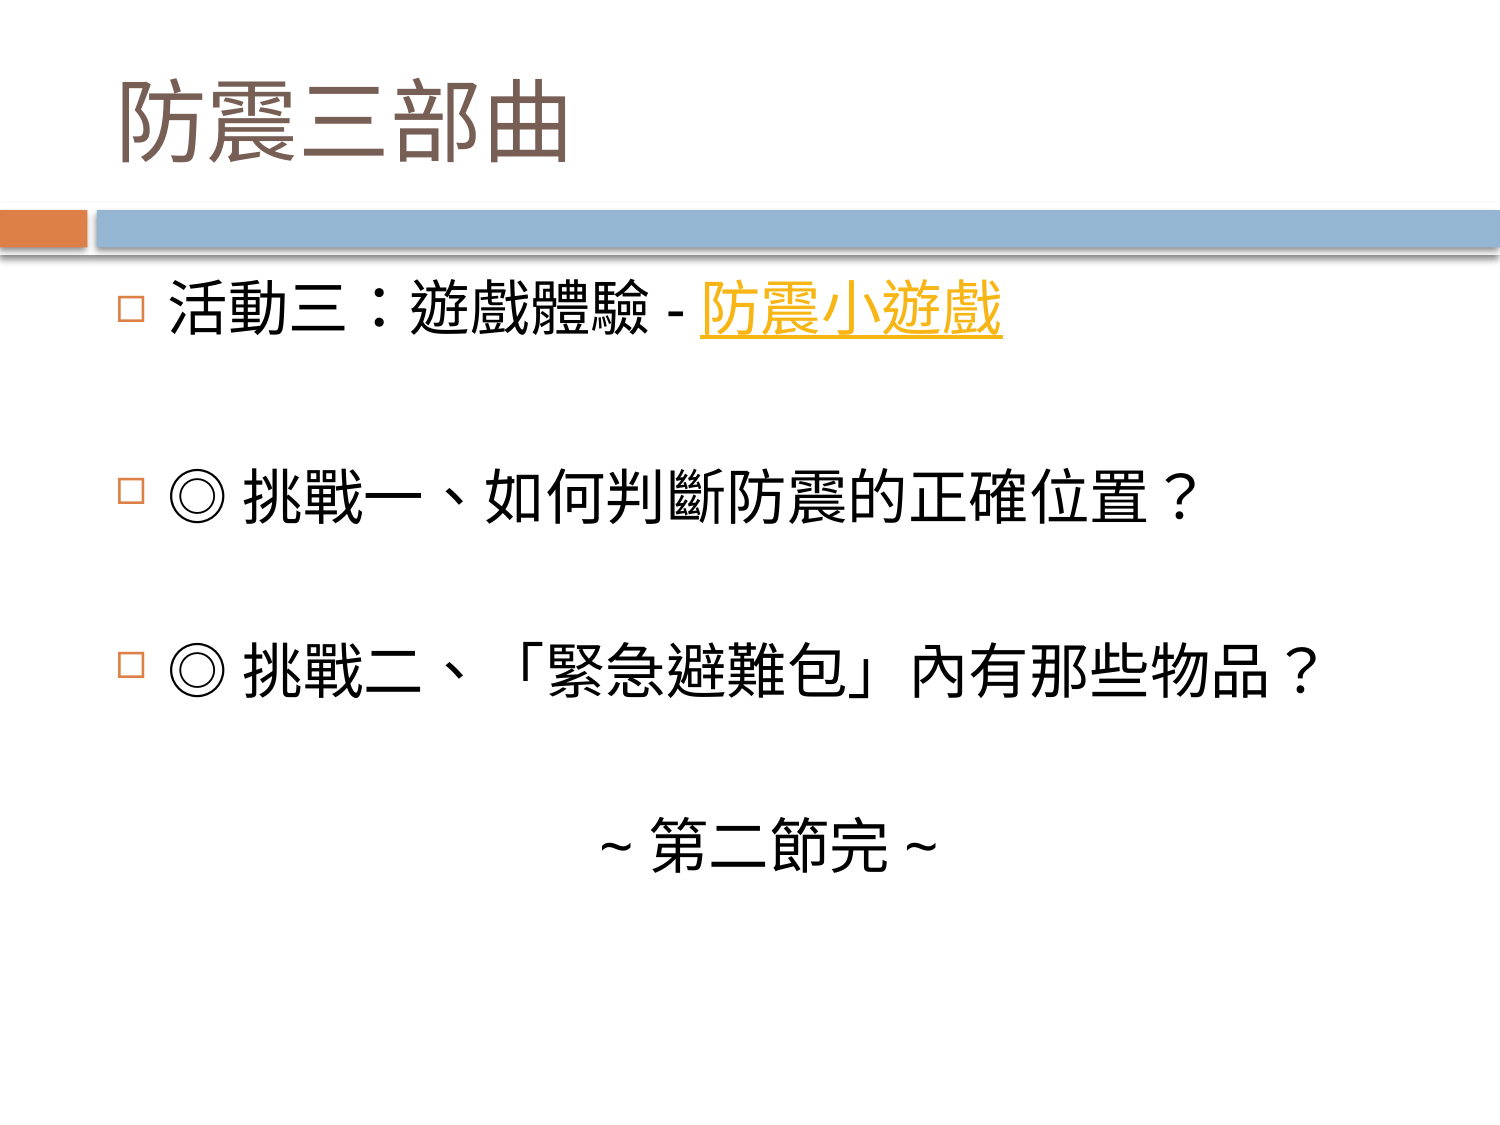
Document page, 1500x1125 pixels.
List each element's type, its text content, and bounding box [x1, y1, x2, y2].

title 防震三部曲 [100, 37, 1438, 200]
list 活動三：遊戲體驗-防震小遊戲 ◎挑戰一、如何判斷防震的正確位置？ ◎挑戰二、「緊急避難包」內有那些物品？ ~第二節完~ [100, 262, 1438, 1000]
